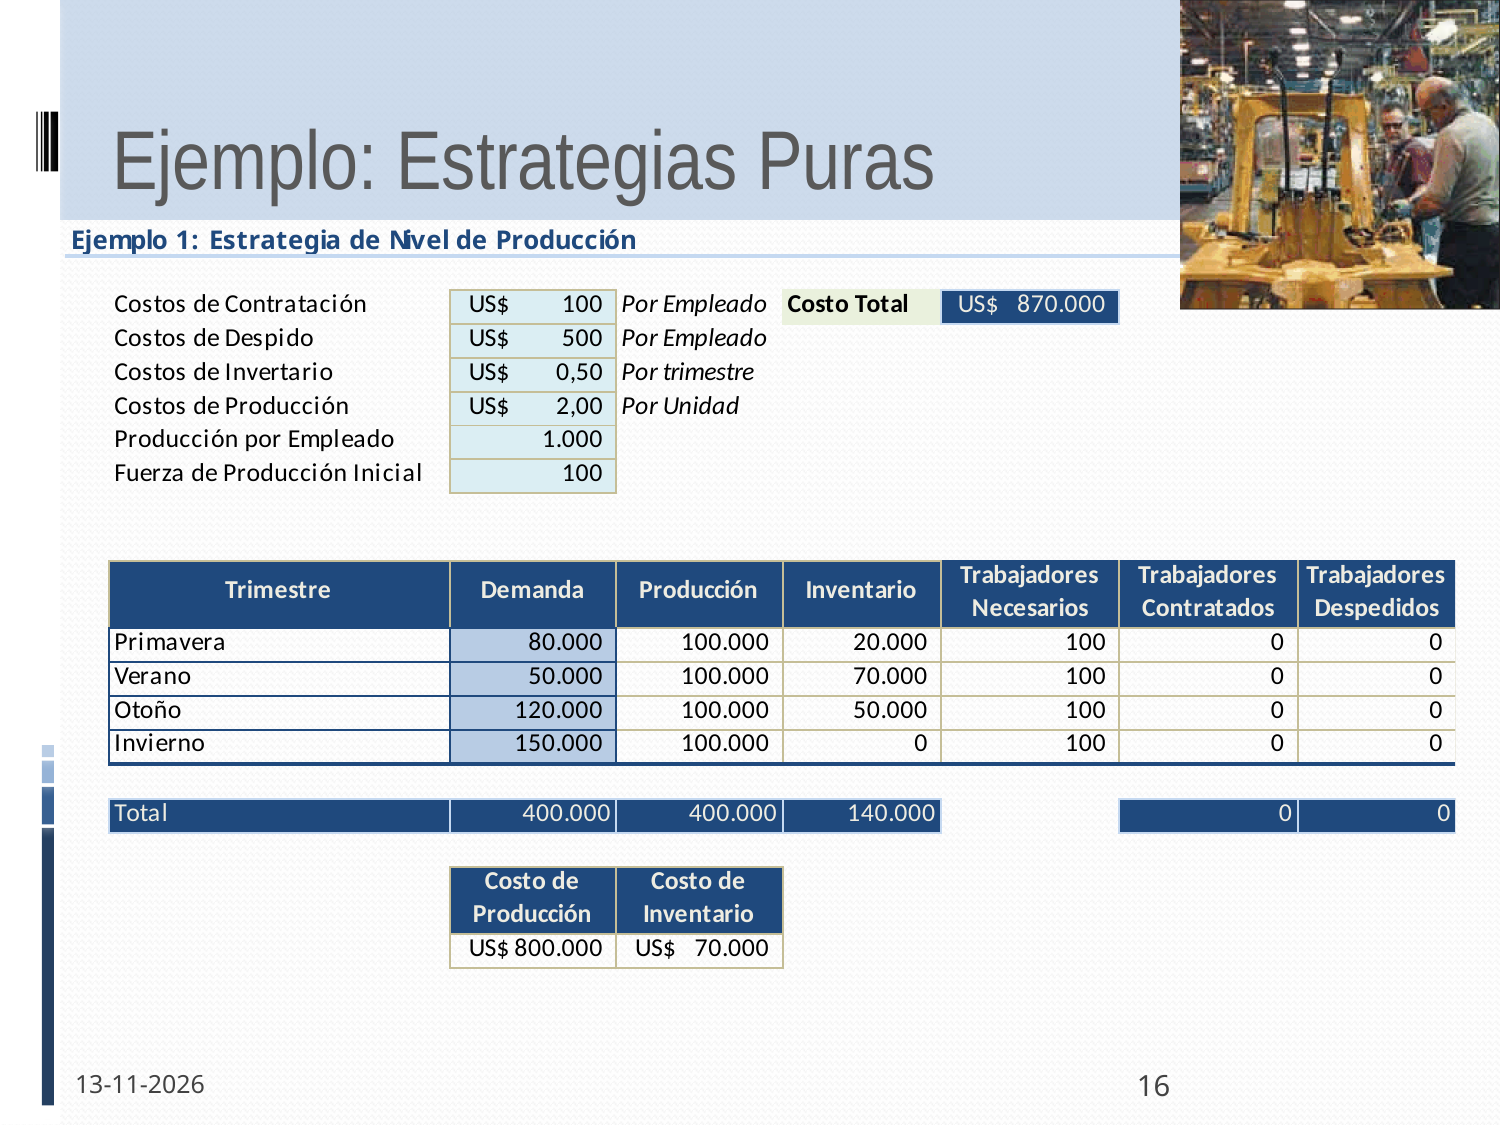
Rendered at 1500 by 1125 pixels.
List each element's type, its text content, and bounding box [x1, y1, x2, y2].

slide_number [75, 1042, 243, 1103]
picture [1180, 0, 1500, 310]
picture [64, 219, 1458, 1004]
title Ejemplo: Estrategias Puras [111, 18, 1173, 207]
slide_number 16 [1045, 1046, 1171, 1107]
